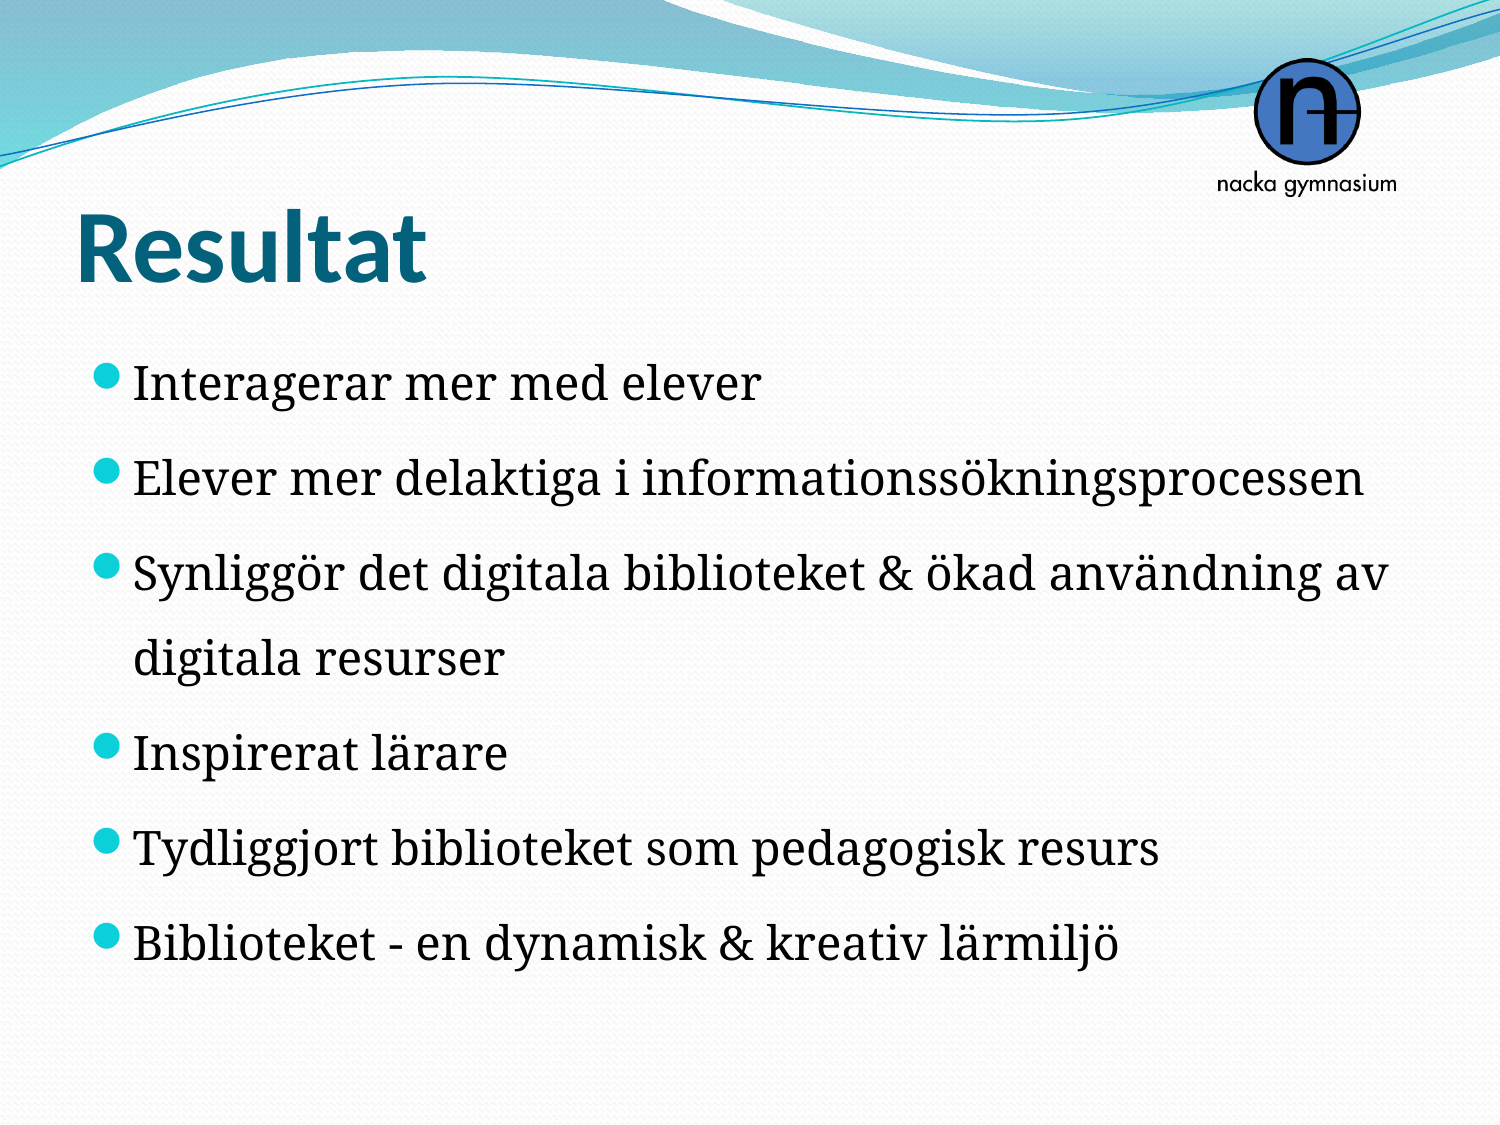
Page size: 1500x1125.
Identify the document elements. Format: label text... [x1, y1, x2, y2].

list Interagerar mer med elever Elever mer delaktiga i informationssökningsprocessen Synliggör det digitala biblioteket & ökad användning av digitala resurser Inspirerat lärare Tydliggjort biblioteket som pedagogisk resurs Biblioteket - en dynamisk & kreativ lärmiljö [75, 317, 1425, 1038]
title Resultat [75, 115, 1425, 303]
picture [1218, 58, 1397, 198]
